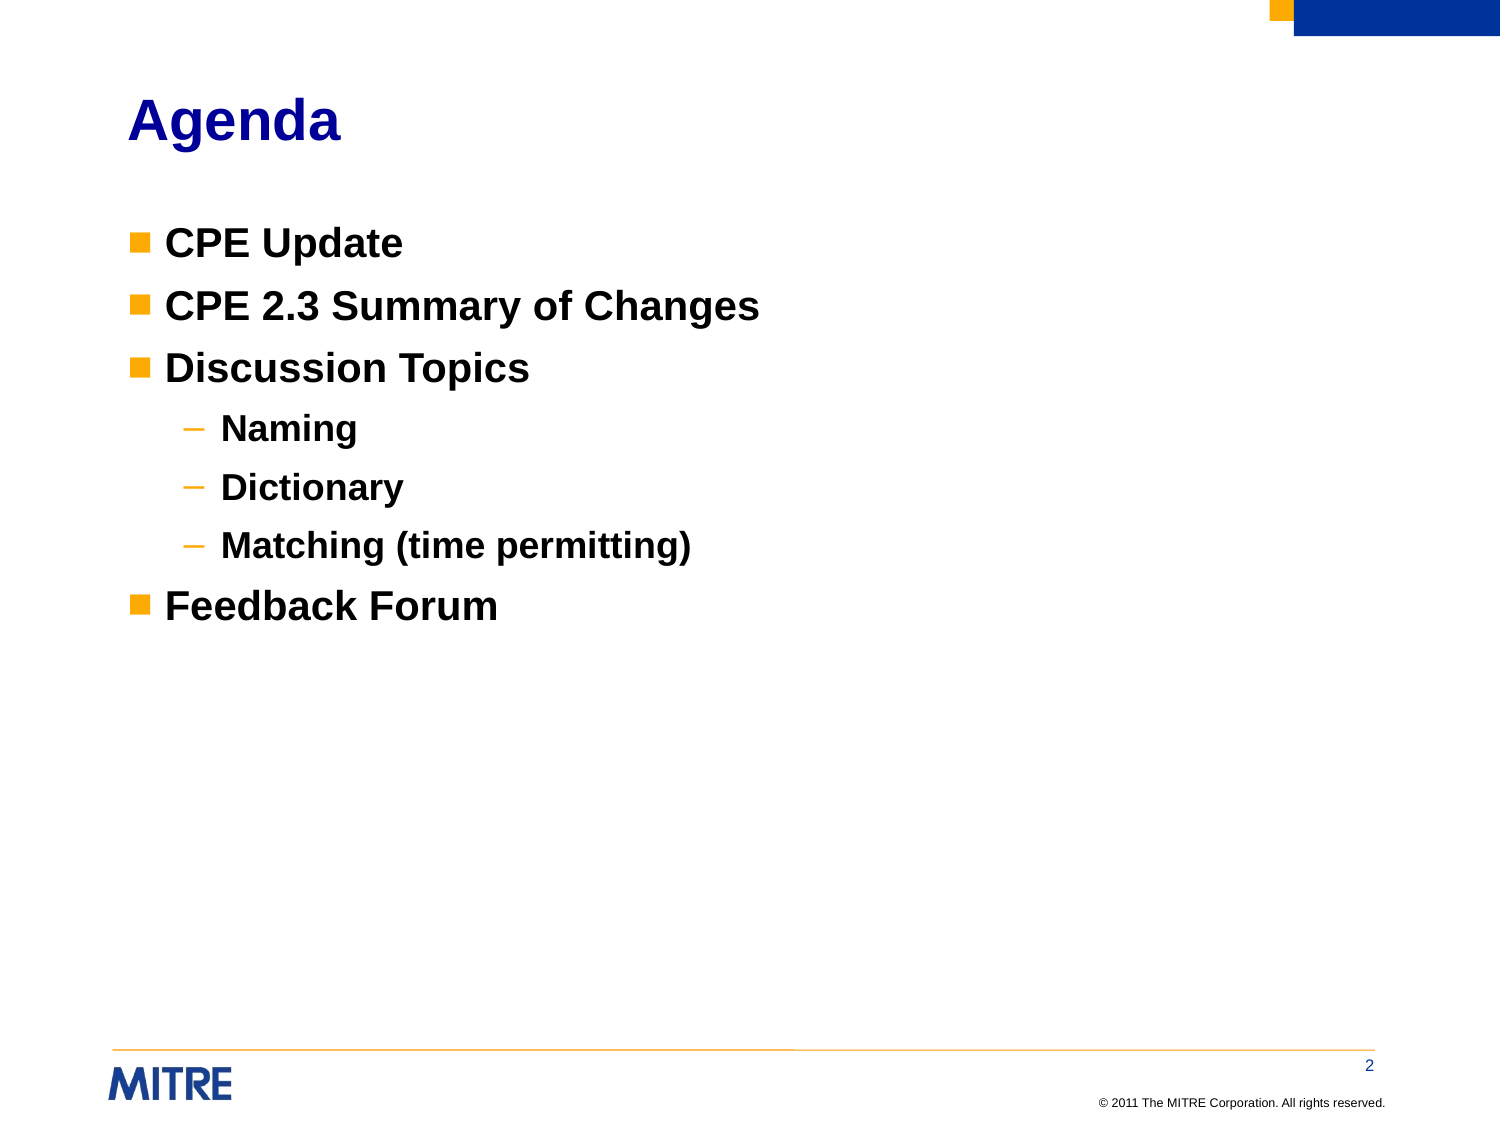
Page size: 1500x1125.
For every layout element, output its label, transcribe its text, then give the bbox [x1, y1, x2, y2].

list CPE Update CPE 2.3 Summary of Changes Discussion Topics Naming Dictionary Matching (time permitting) Feedback Forum [112, 212, 1376, 1015]
slide_number 2 [1301, 1049, 1390, 1076]
title Agenda [112, 45, 1375, 200]
picture [103, 1064, 236, 1106]
